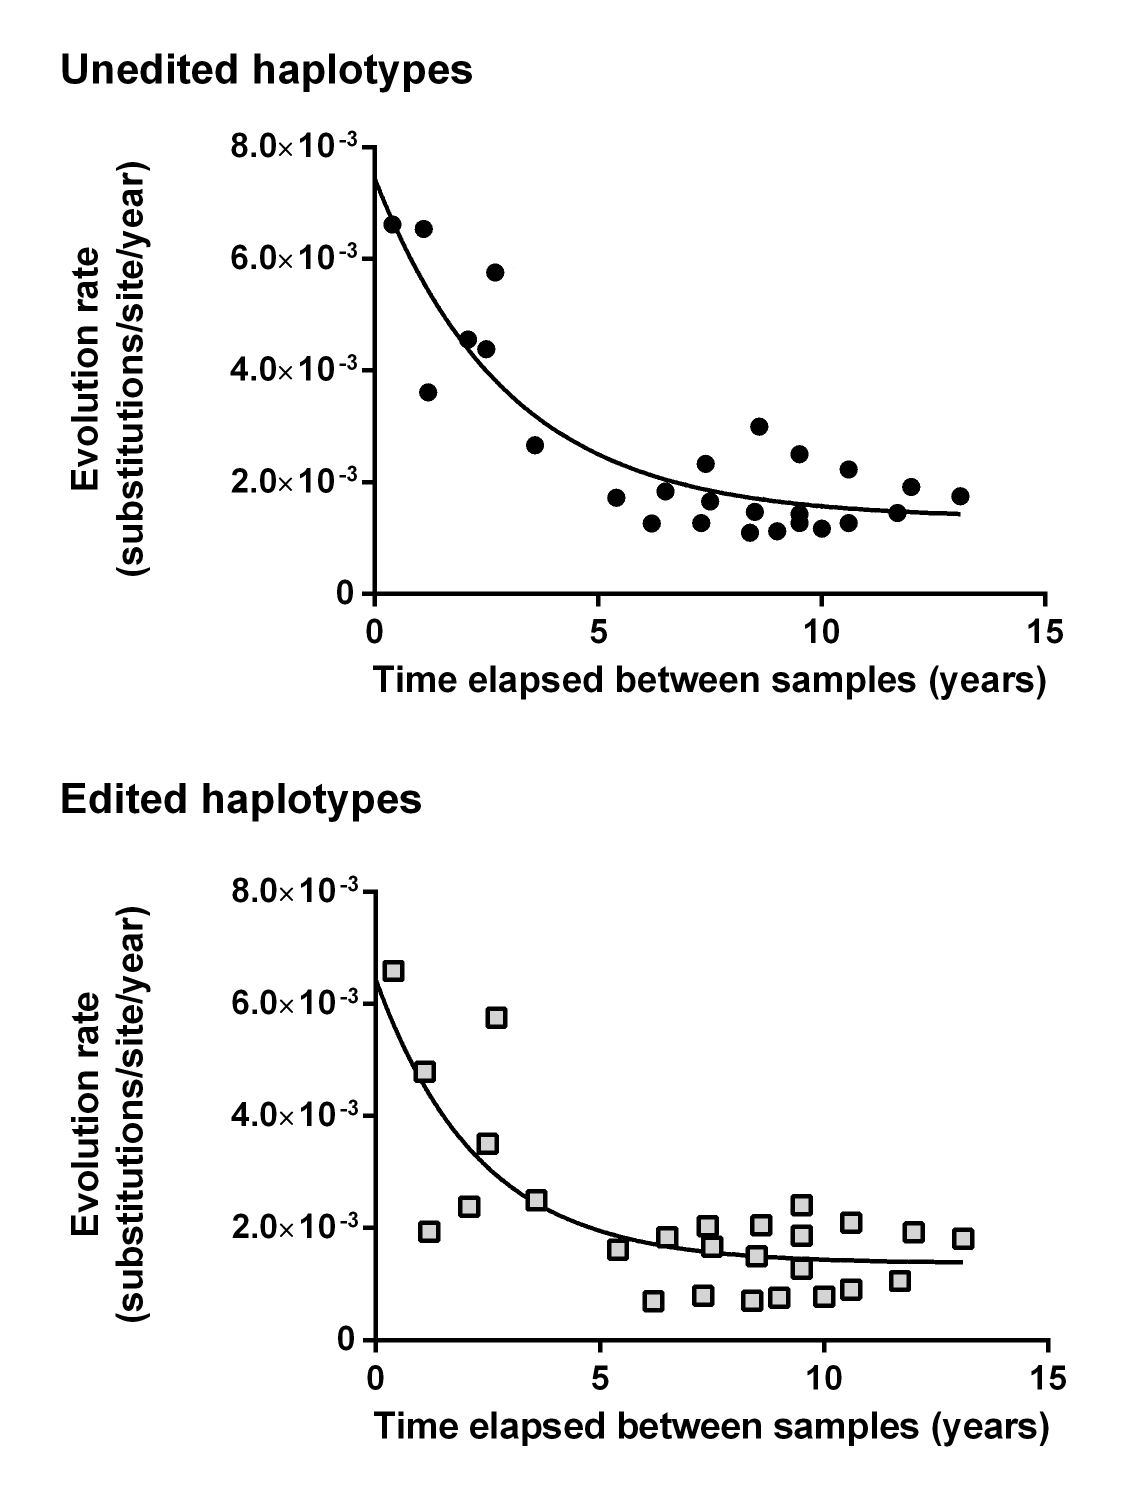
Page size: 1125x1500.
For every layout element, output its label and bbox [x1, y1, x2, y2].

picture [53, 45, 1072, 1455]
